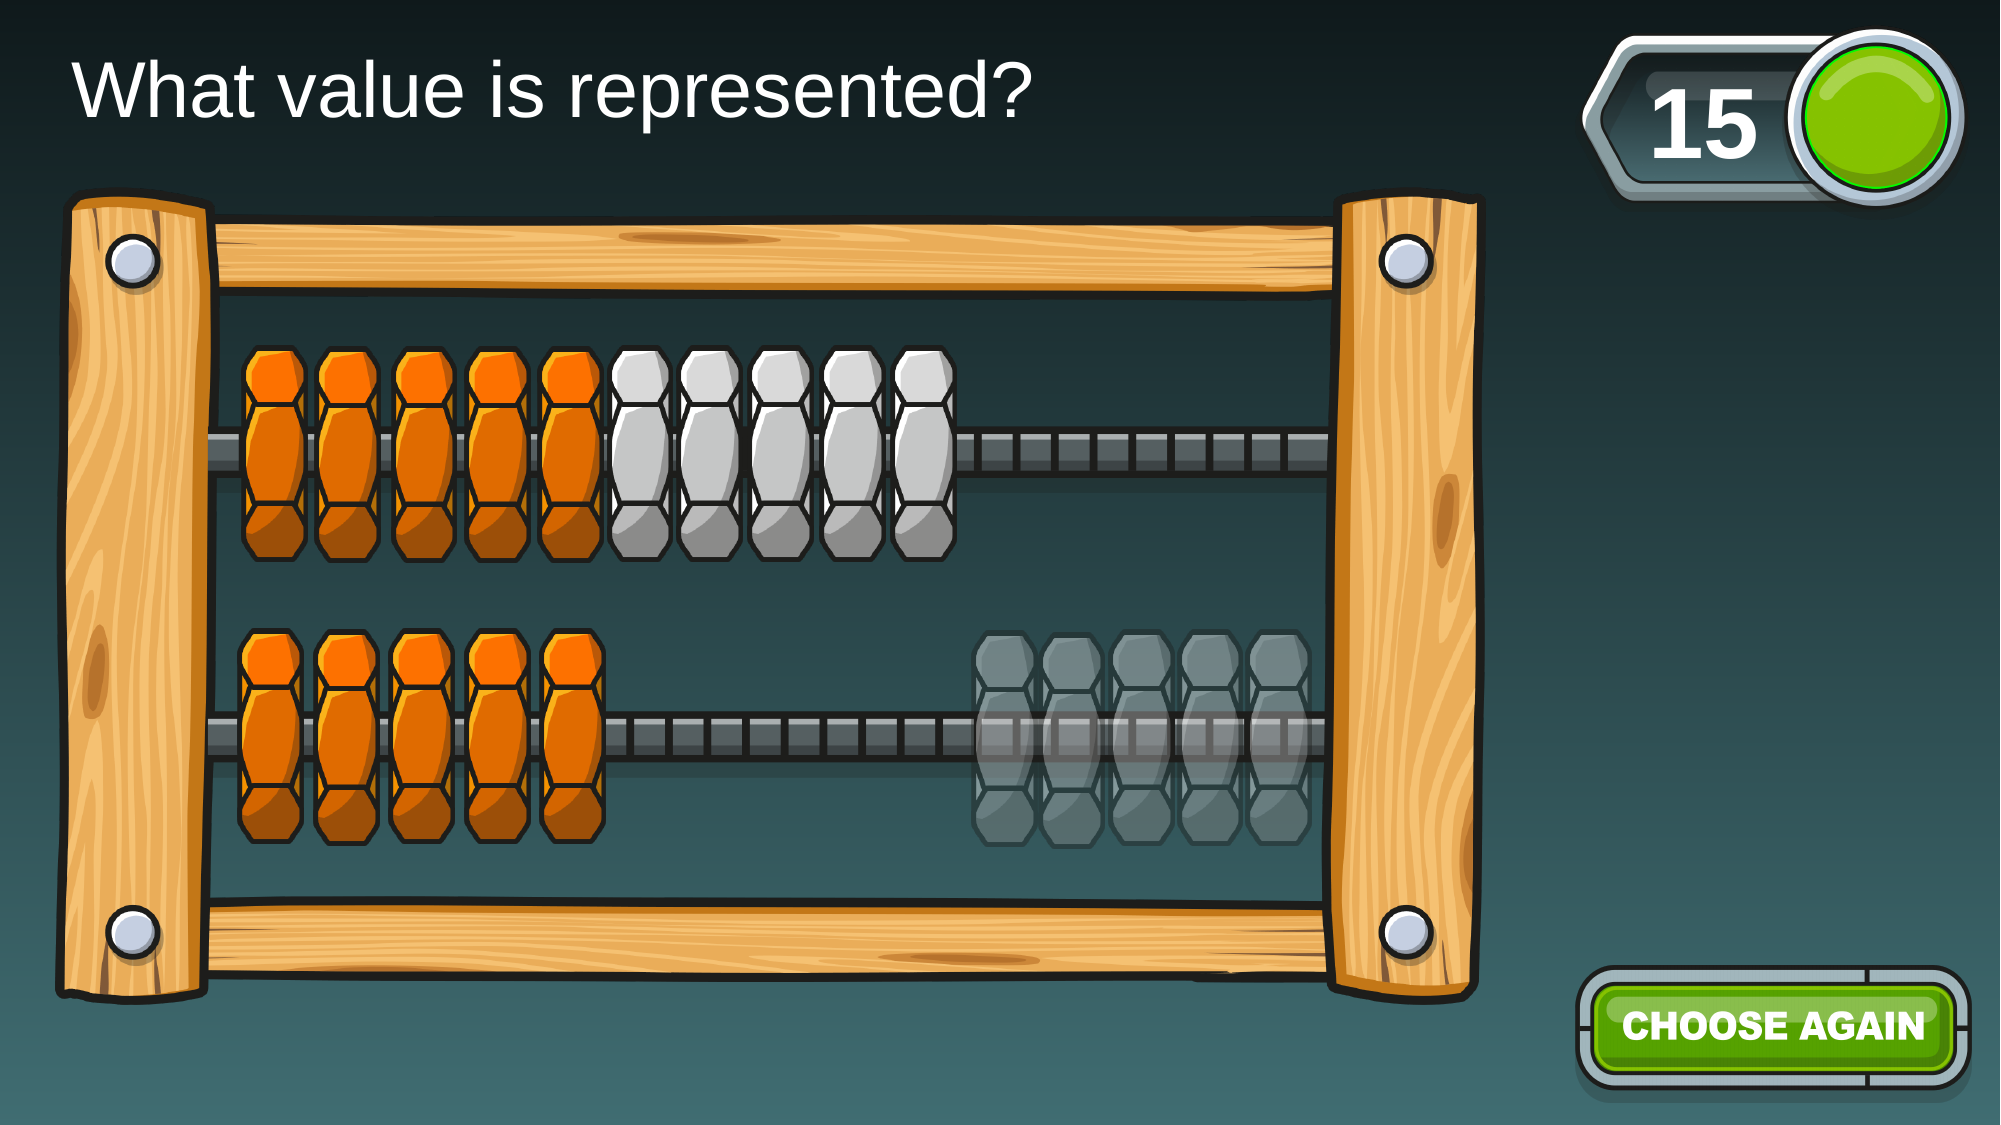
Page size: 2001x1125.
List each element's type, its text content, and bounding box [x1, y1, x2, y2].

picture [1575, 25, 1971, 221]
picture [1575, 965, 1972, 1104]
text_box What value is represented? [56, 30, 1059, 182]
picture [55, 187, 1486, 1005]
